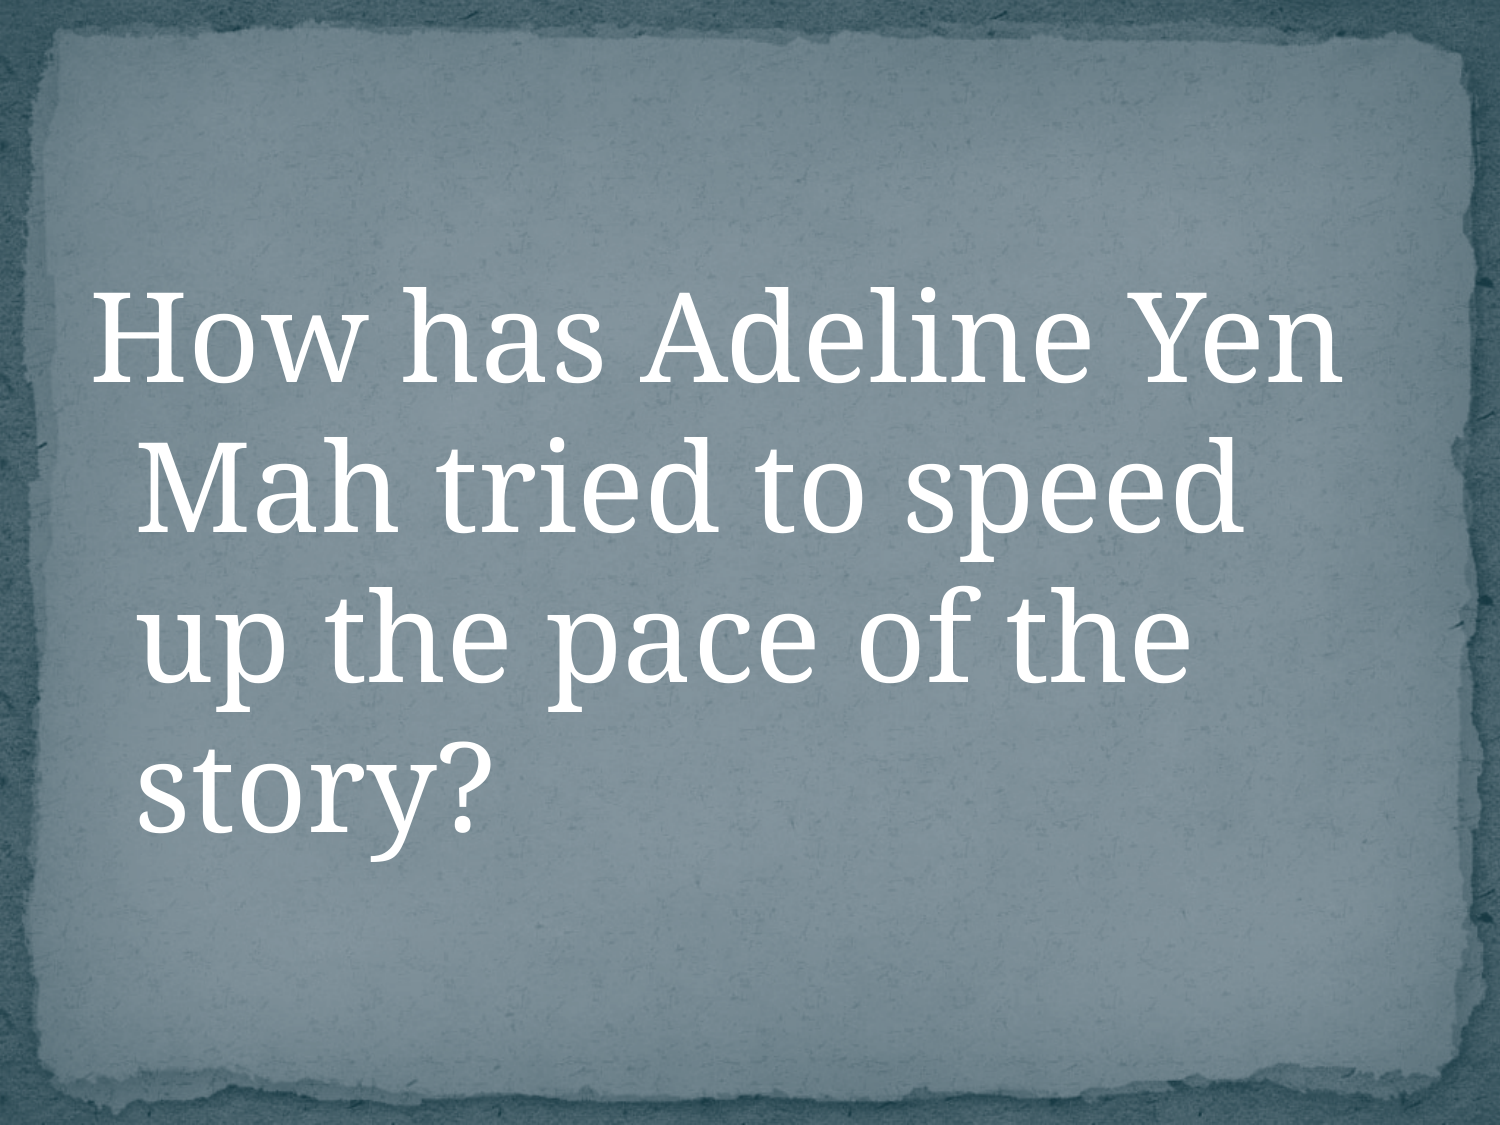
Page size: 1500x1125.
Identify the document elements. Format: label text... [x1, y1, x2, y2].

list How has Adeline Yen Mah tried to speed up the pace of the story? [75, 249, 1425, 1000]
